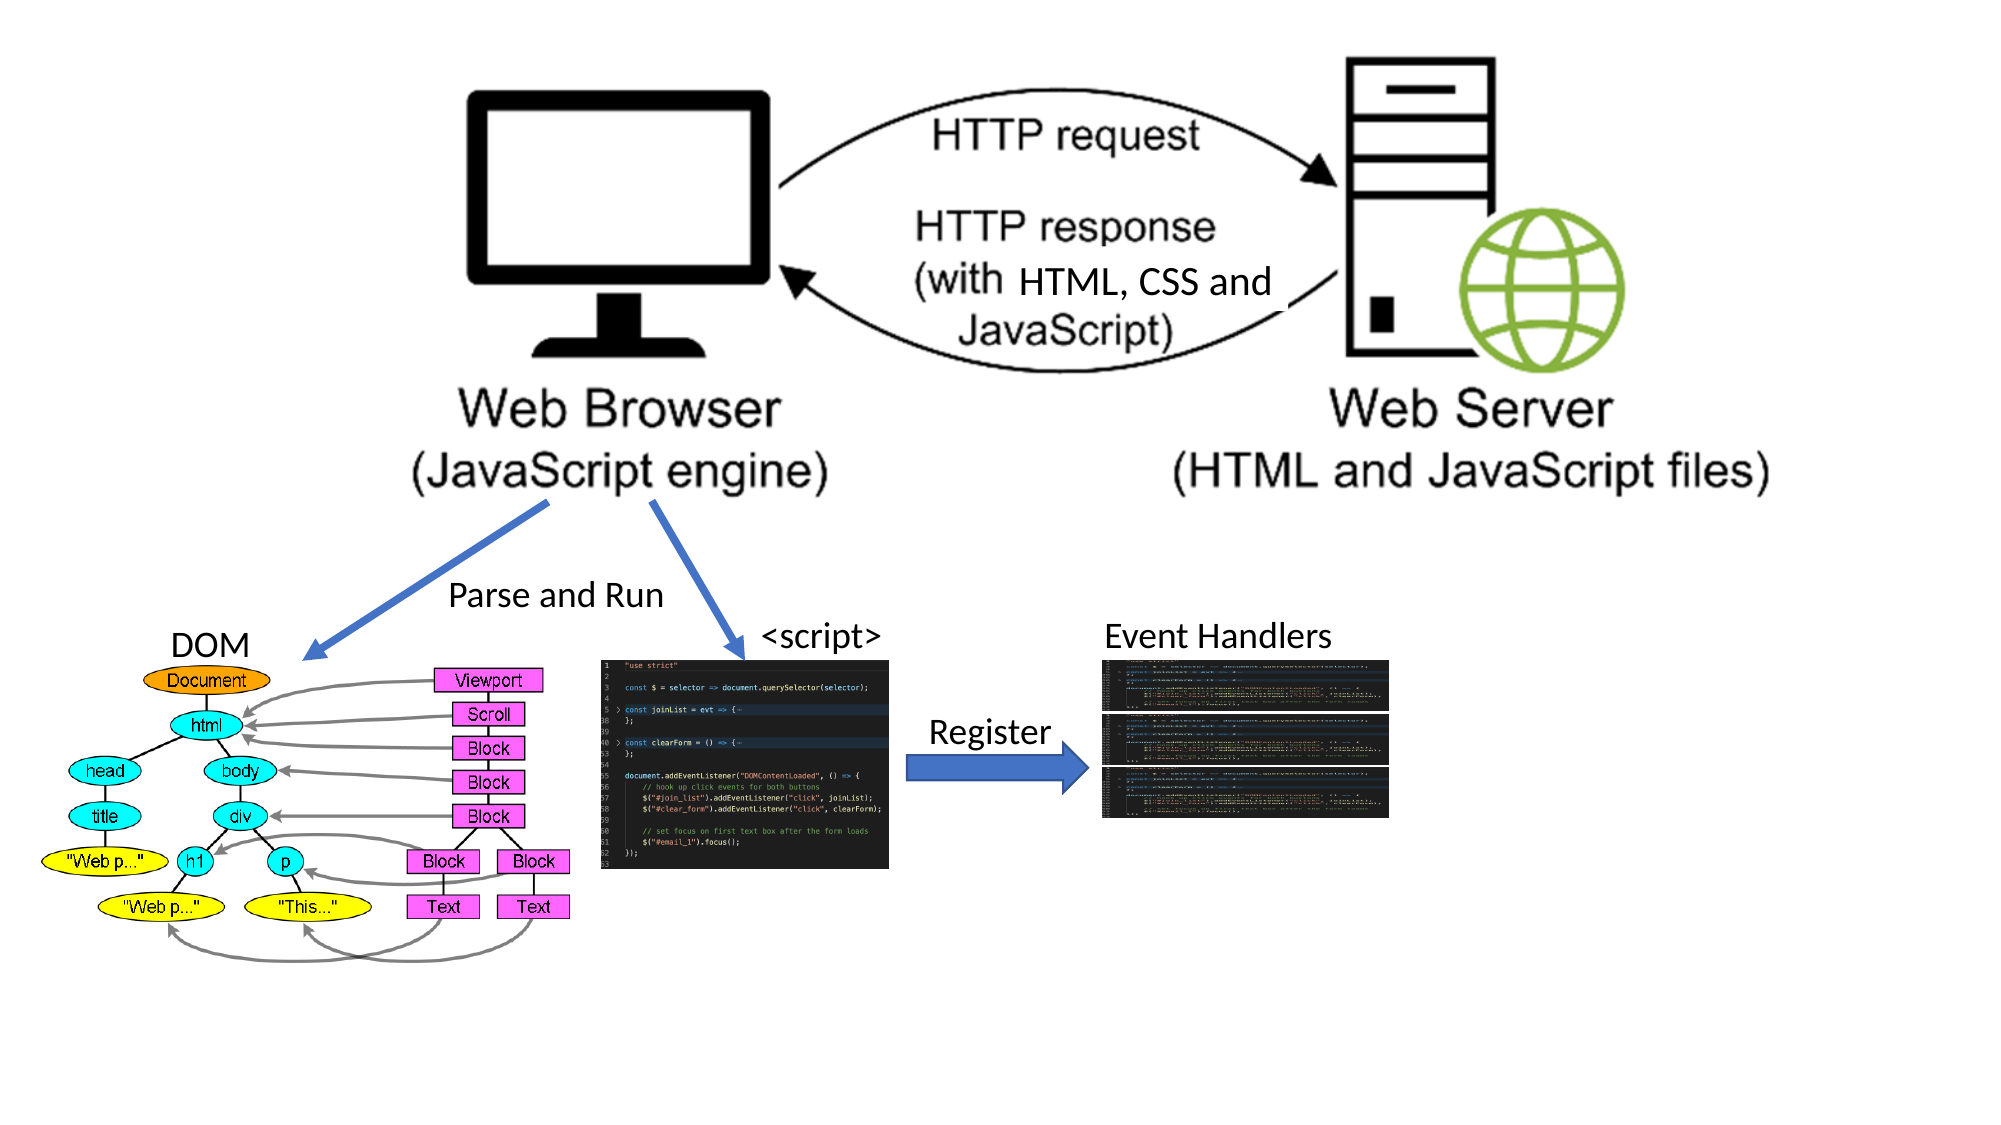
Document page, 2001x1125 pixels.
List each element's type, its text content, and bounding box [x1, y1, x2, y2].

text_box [1088, 603, 1389, 819]
text_box DOM [156, 612, 266, 660]
text_box [905, 746, 1088, 796]
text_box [302, 501, 549, 661]
text_box <script> [746, 603, 898, 664]
picture [409, 48, 1770, 502]
picture [21, 660, 584, 966]
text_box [651, 500, 746, 661]
text_box Register [914, 700, 1068, 760]
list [601, 660, 889, 869]
text_box Parse and Run [549, 562, 651, 623]
